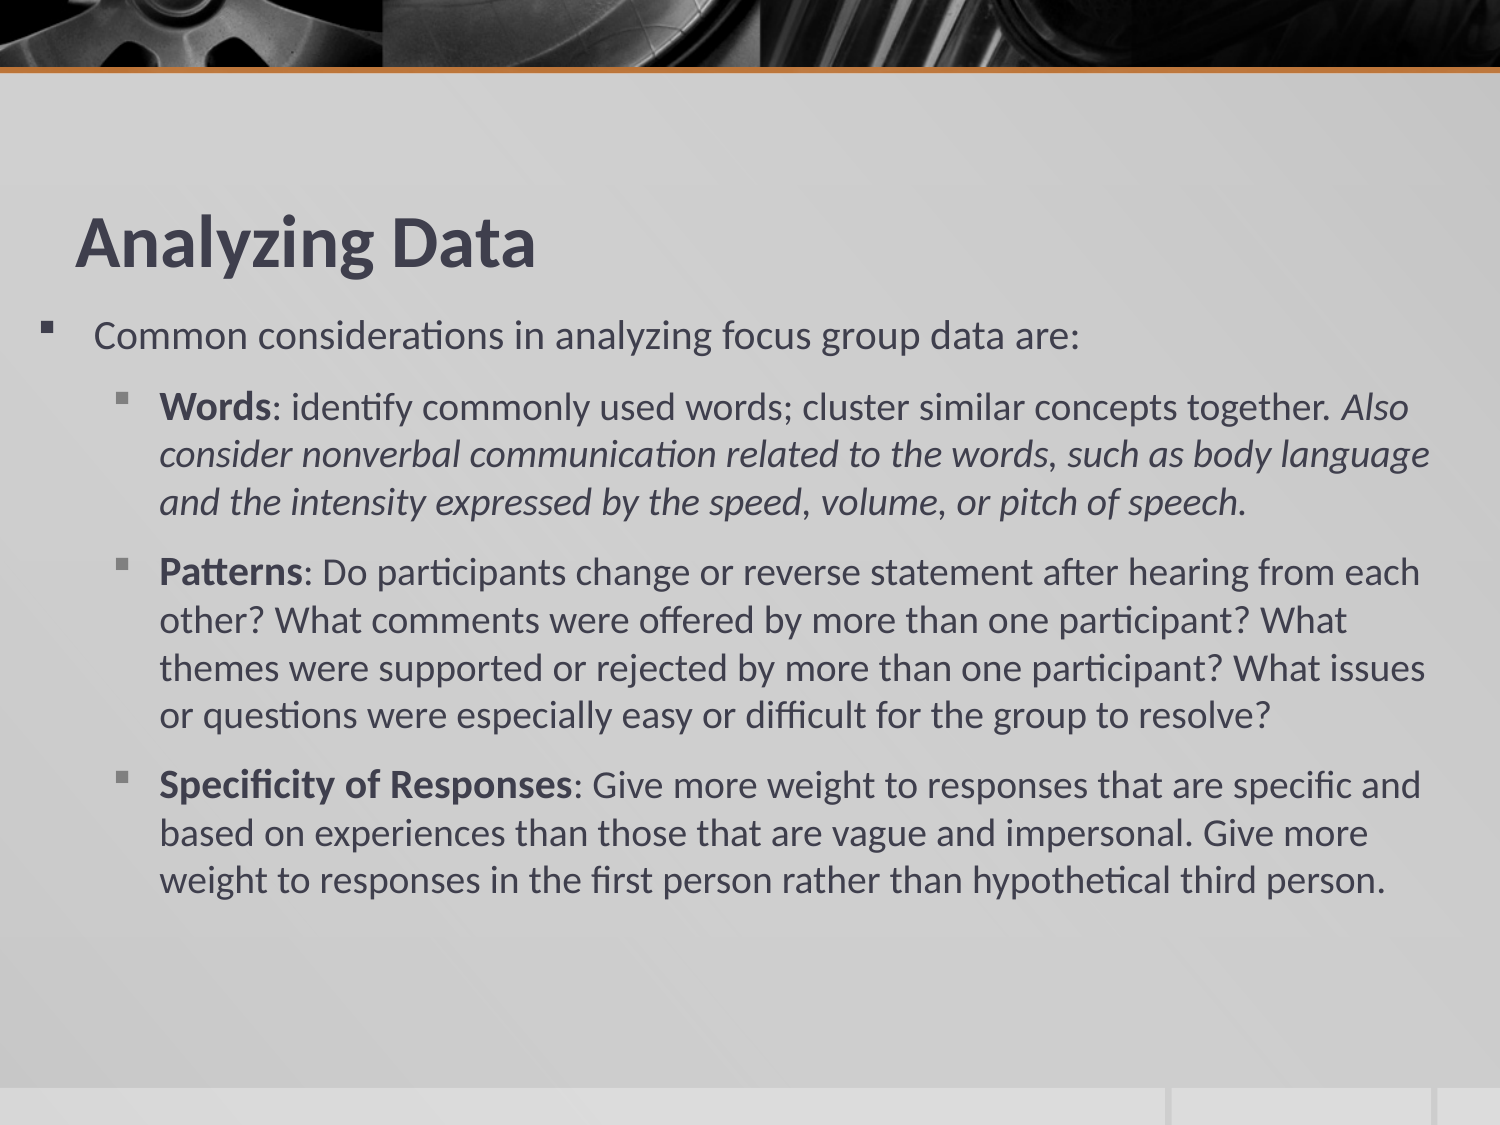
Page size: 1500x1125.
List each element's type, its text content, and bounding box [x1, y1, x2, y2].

title Analyzing Data [75, 162, 1425, 299]
picture [0, 0, 1500, 67]
list Common considerations in analyzing focus group data are: Words: identify commonly used words; cluster similar concepts together. Also consider nonverbal communication related to the words, such as body language and the intensity expressed by the speed, volume, or pitch of speech. Patterns: Do participants change or reverse statement after hearing from each other? What comments were offered by more than one participant? What themes were supported or rejected by more than one participant? What issues or questions were especially easy or difficult for the group to resolve? Specificity of Responses: Give more weight to responses that are specific and based on experiences than those that are vague and impersonal. Give more weight to responses in the first person rather than hypothetical third person. [37, 299, 1463, 1075]
